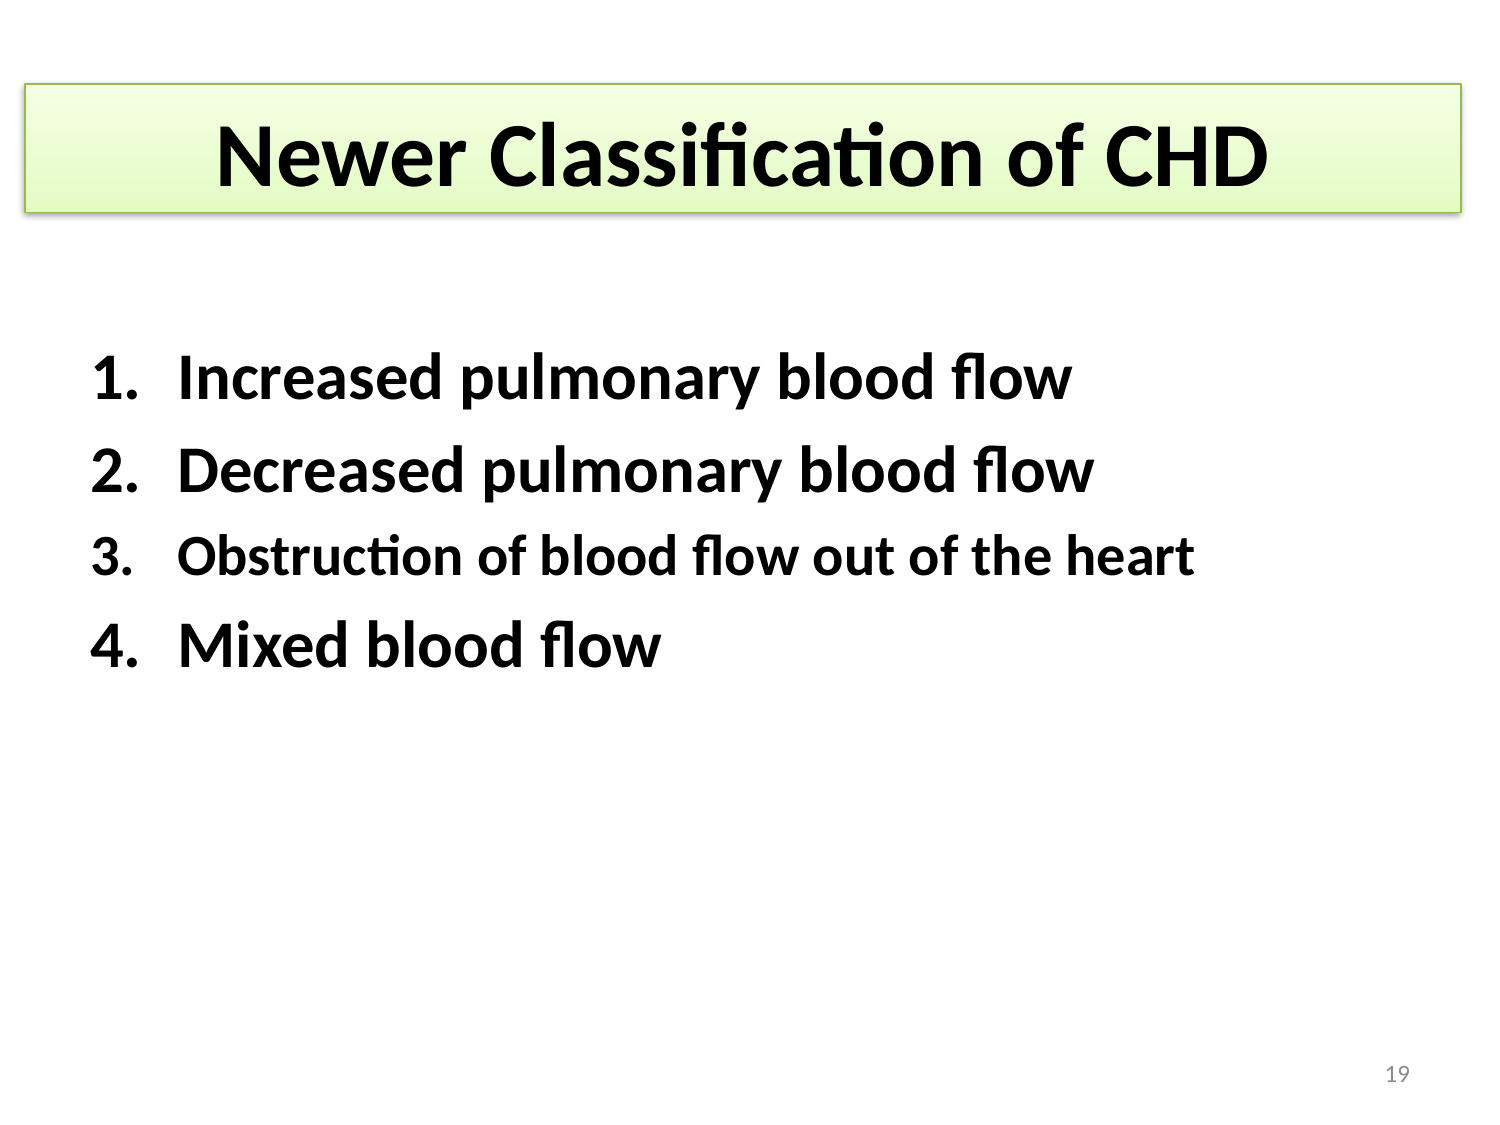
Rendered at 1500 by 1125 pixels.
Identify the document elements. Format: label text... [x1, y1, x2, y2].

list Increased pulmonary blood flow Decreased pulmonary blood flow Obstruction of blood flow out of the heart Mixed blood flow [0, 324, 1500, 1000]
slide_number 19 [1074, 1042, 1425, 1103]
title Newer Classification of CHD [24, 83, 1462, 213]
